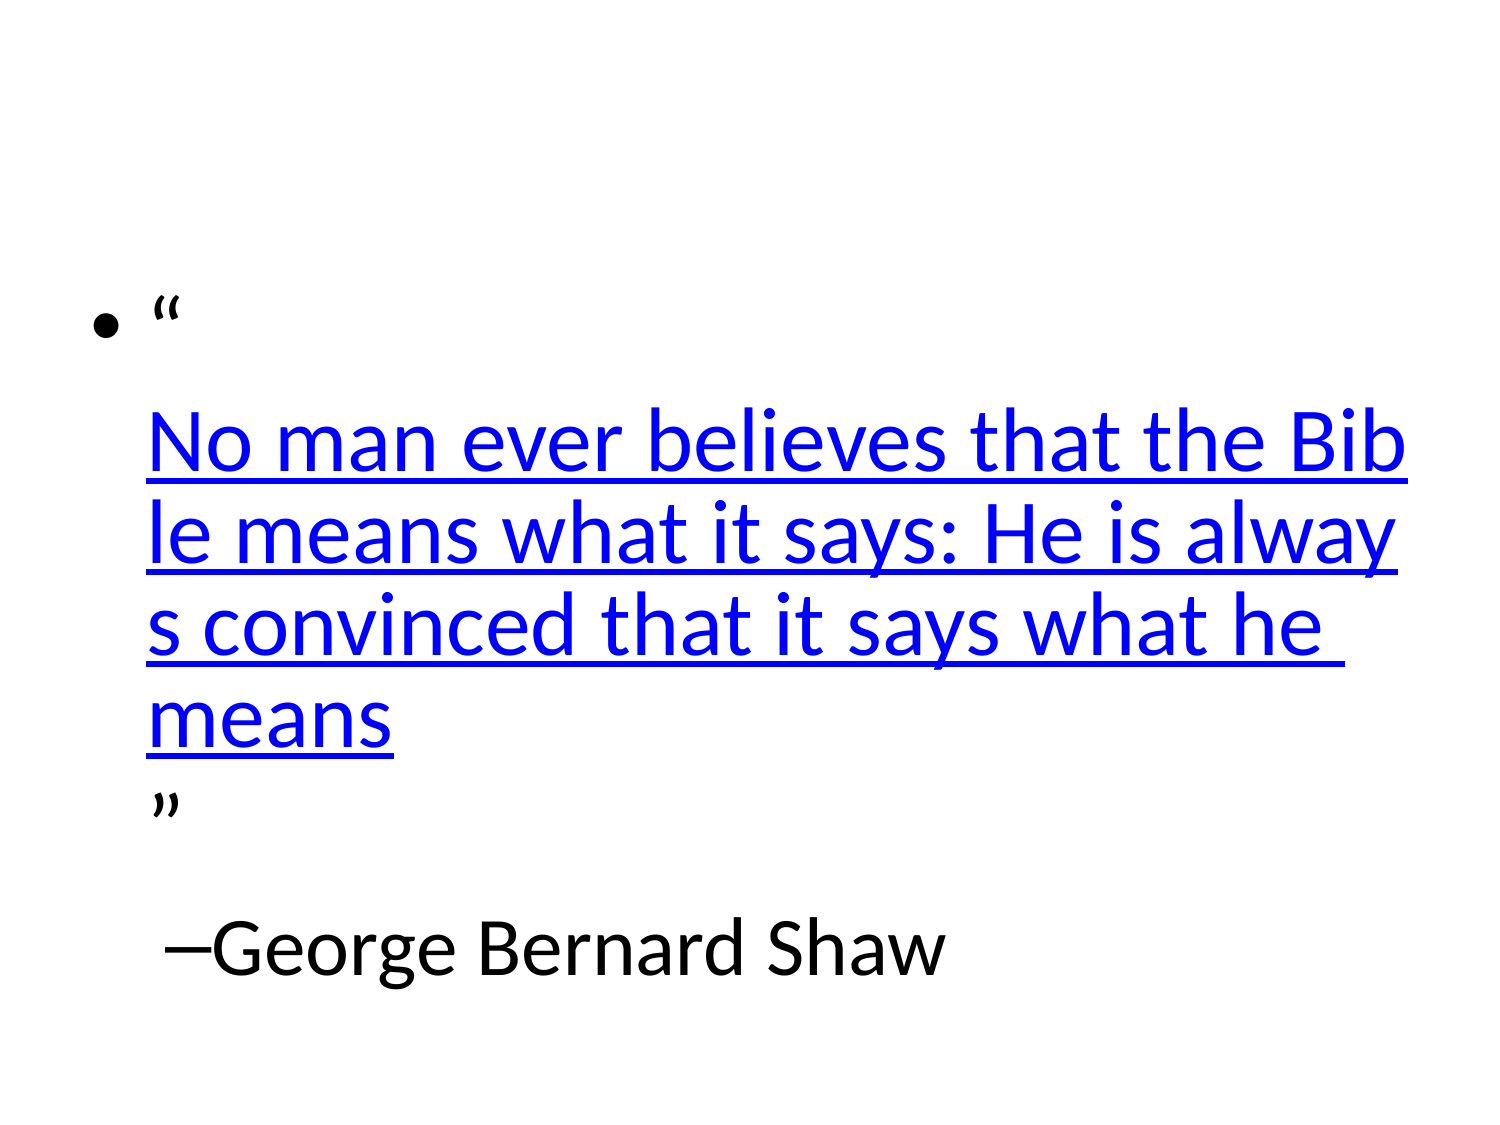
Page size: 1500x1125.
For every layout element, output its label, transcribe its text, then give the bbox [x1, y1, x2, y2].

list “No man ever believes that the Bible means what it says: He is always convinced that it says what he means” George Bernard Shaw [75, 262, 1425, 1005]
